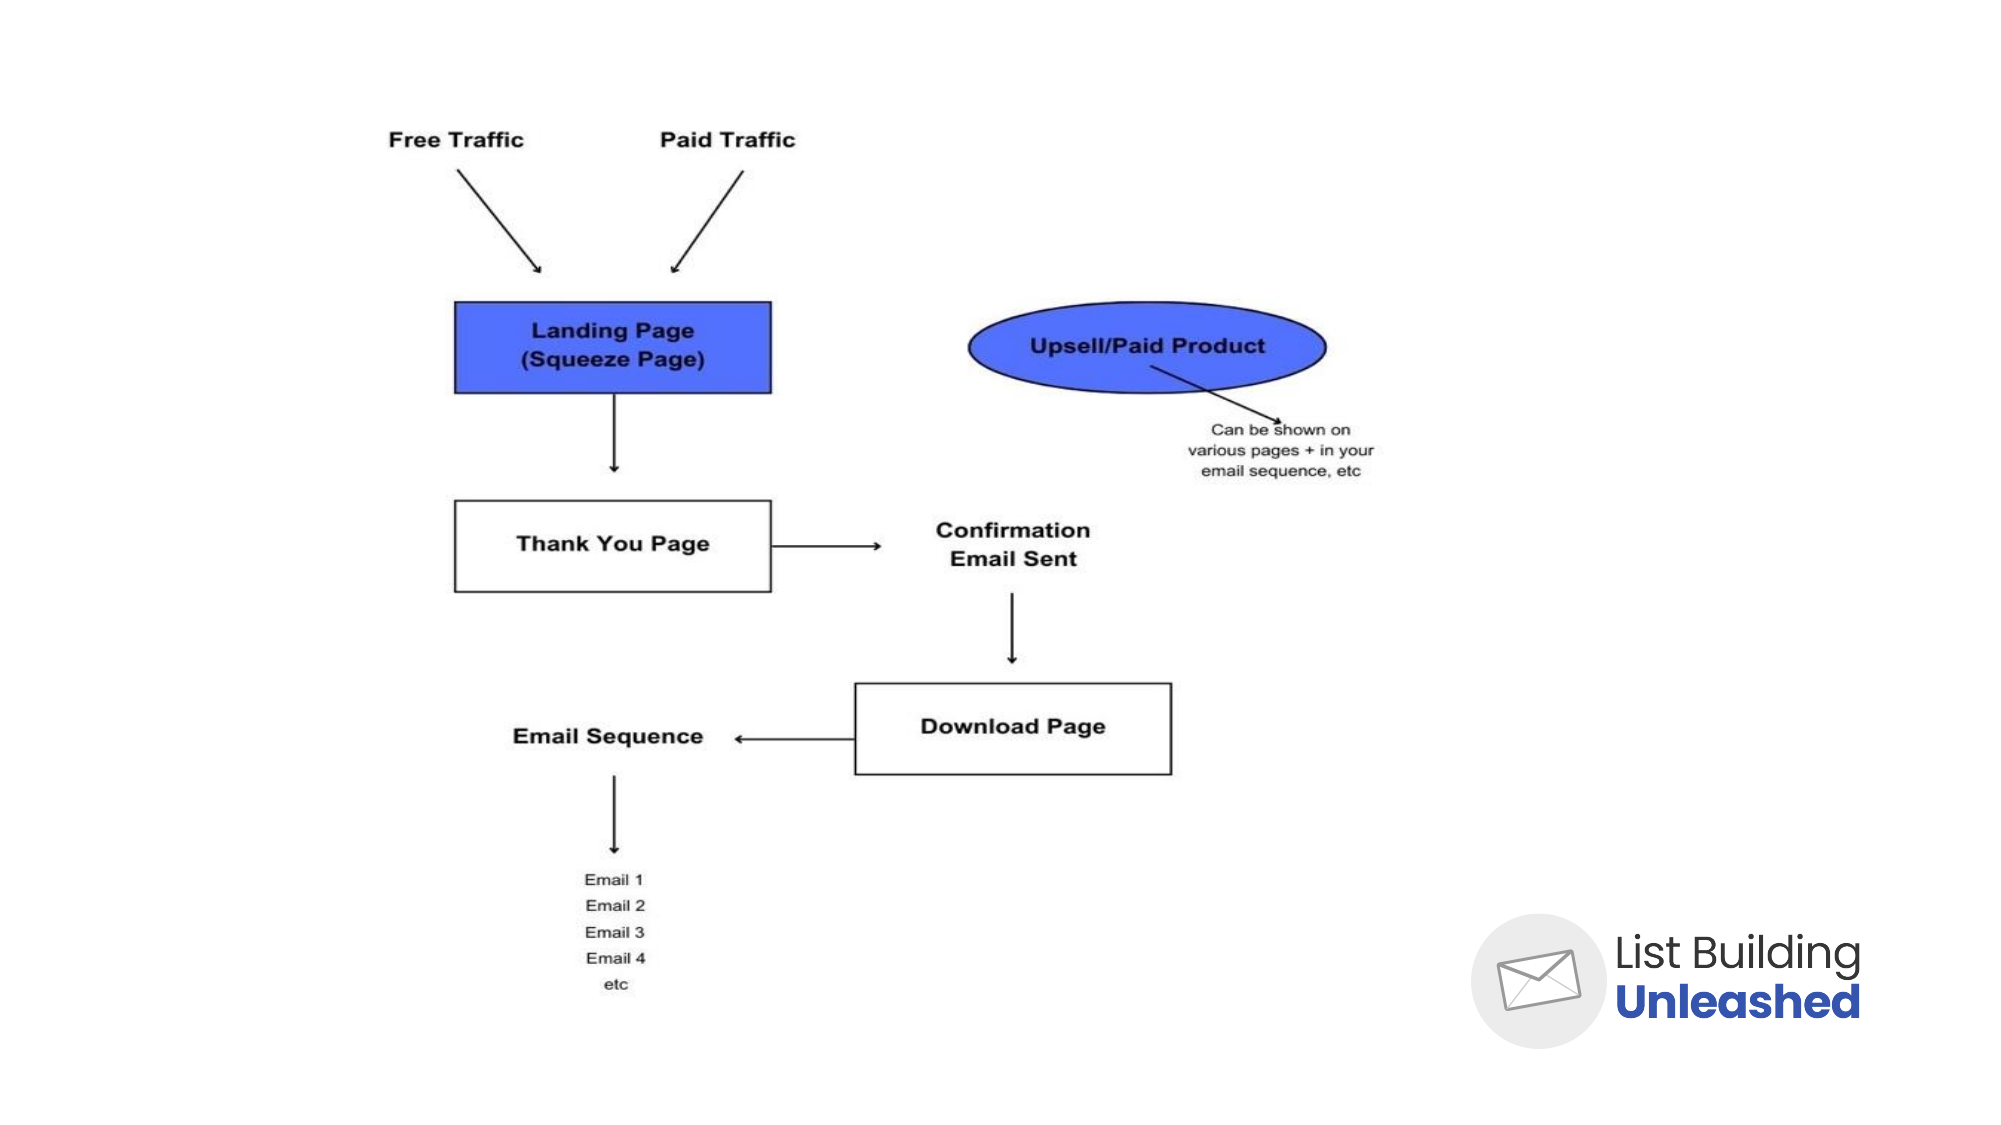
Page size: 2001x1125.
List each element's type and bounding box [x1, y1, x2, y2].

picture [340, 80, 1432, 1044]
picture [1462, 906, 1863, 1056]
